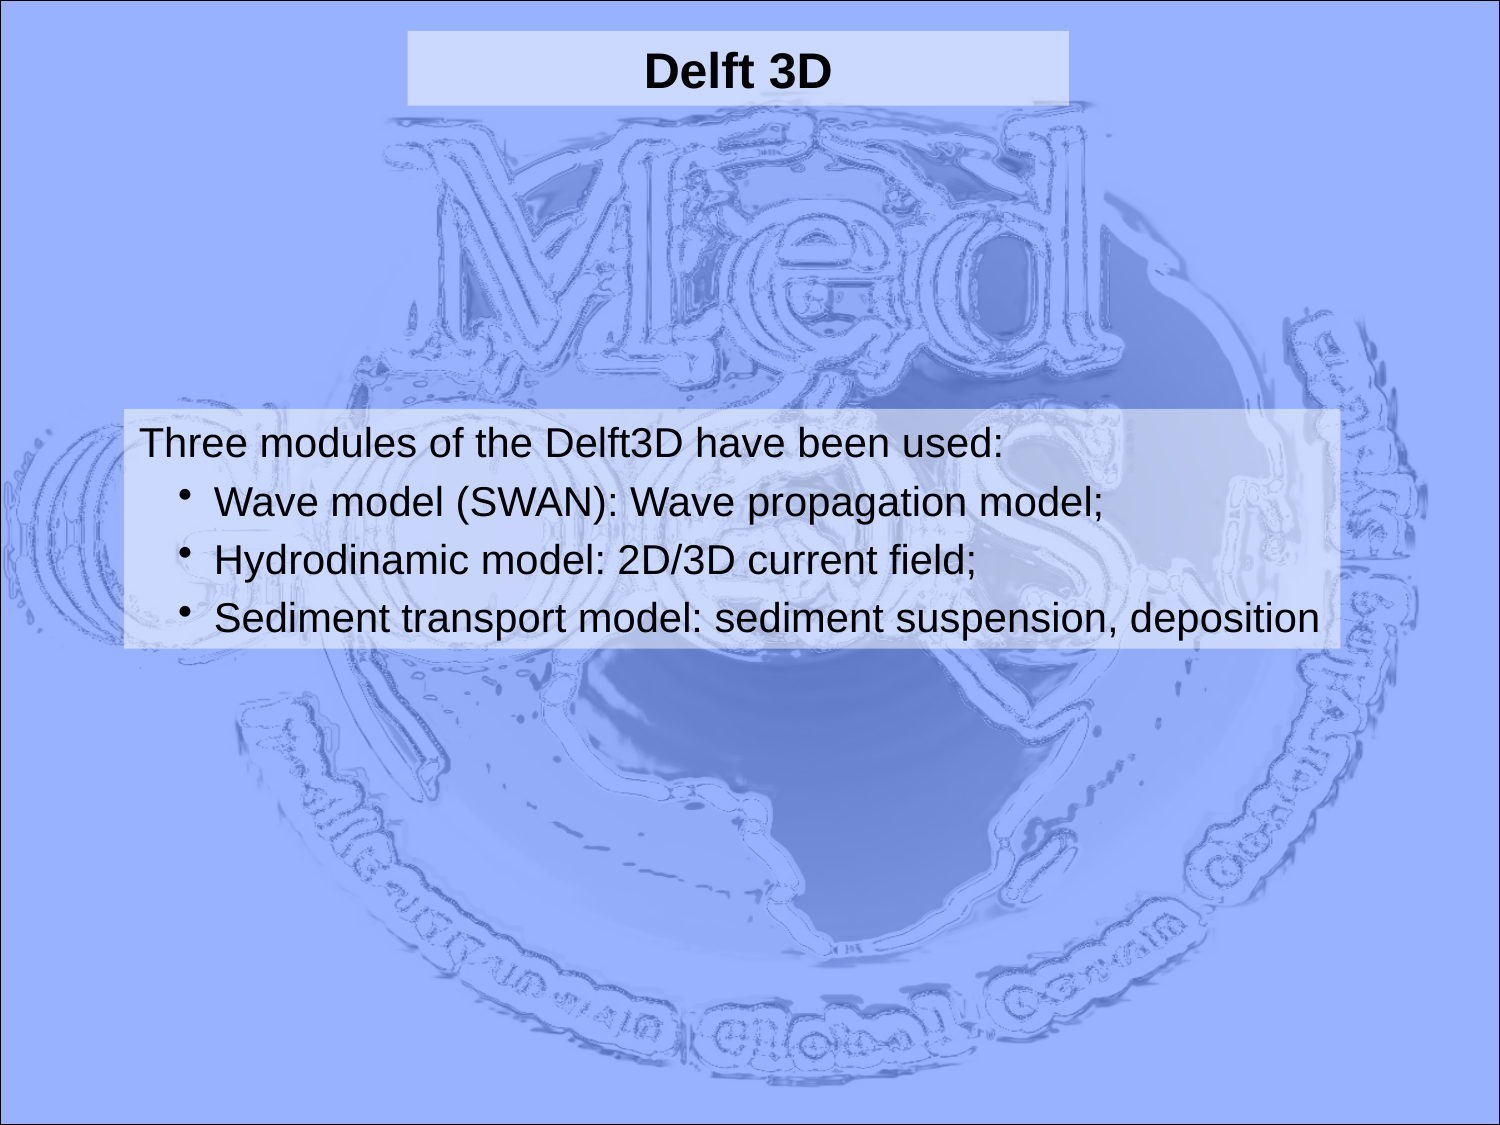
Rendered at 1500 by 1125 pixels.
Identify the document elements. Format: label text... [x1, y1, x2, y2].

text_box [0, 0, 1500, 1125]
text_box Three modules of the Delft3D have been used: Wave model (SWAN): Wave propagation model; Hydrodinamic model: 2D/3D current field; Sediment transport model: sediment suspension, deposition [123, 408, 1341, 649]
text_box [64, 857, 514, 918]
text_box Delft 3D [407, 30, 1069, 106]
